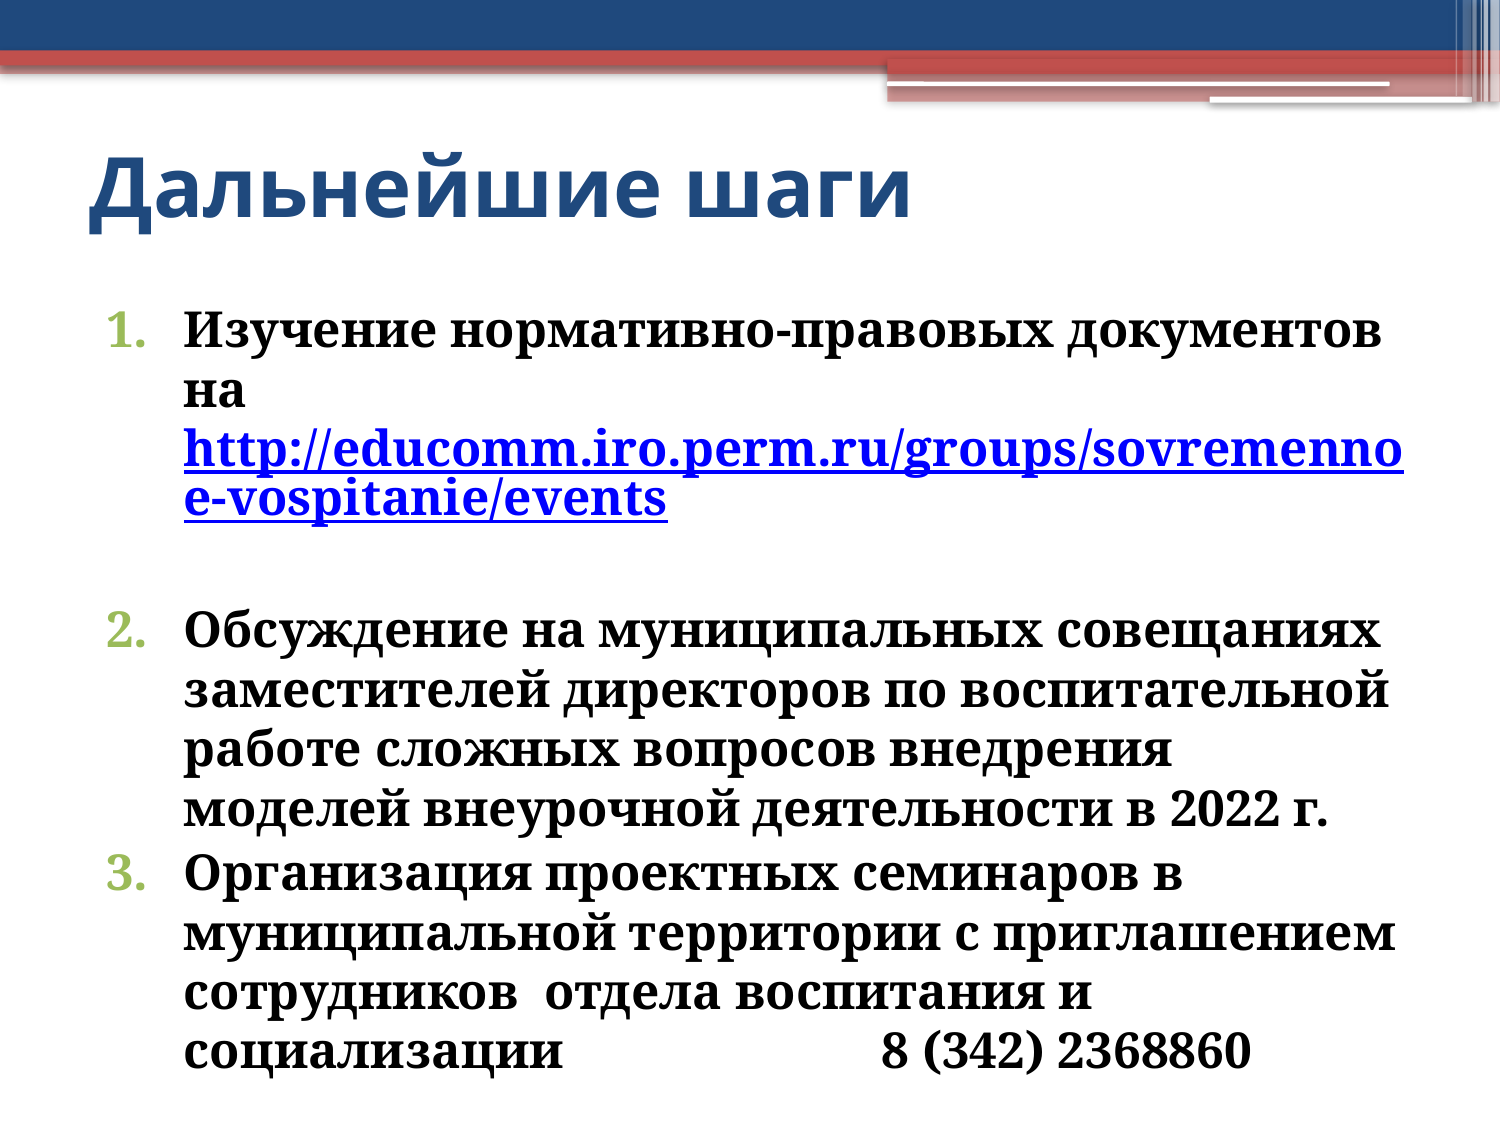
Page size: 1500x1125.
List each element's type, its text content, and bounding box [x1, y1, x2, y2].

title Дальнейшие шаги [75, 101, 1425, 268]
list Изучение нормативно-правовых документов на http://educomm.iro.perm.ru/groups/sovremennoe-vospitanie/events Обсуждение на муниципальных совещаниях заместителей директоров по воспитательной работе сложных вопросов внедрения моделей внеурочной деятельности в 2022 г. Организация проектных семинаров в муниципальной территории с приглашением сотрудников отдела воспитания и социализации 8 (342) 2368860 [75, 290, 1425, 1079]
